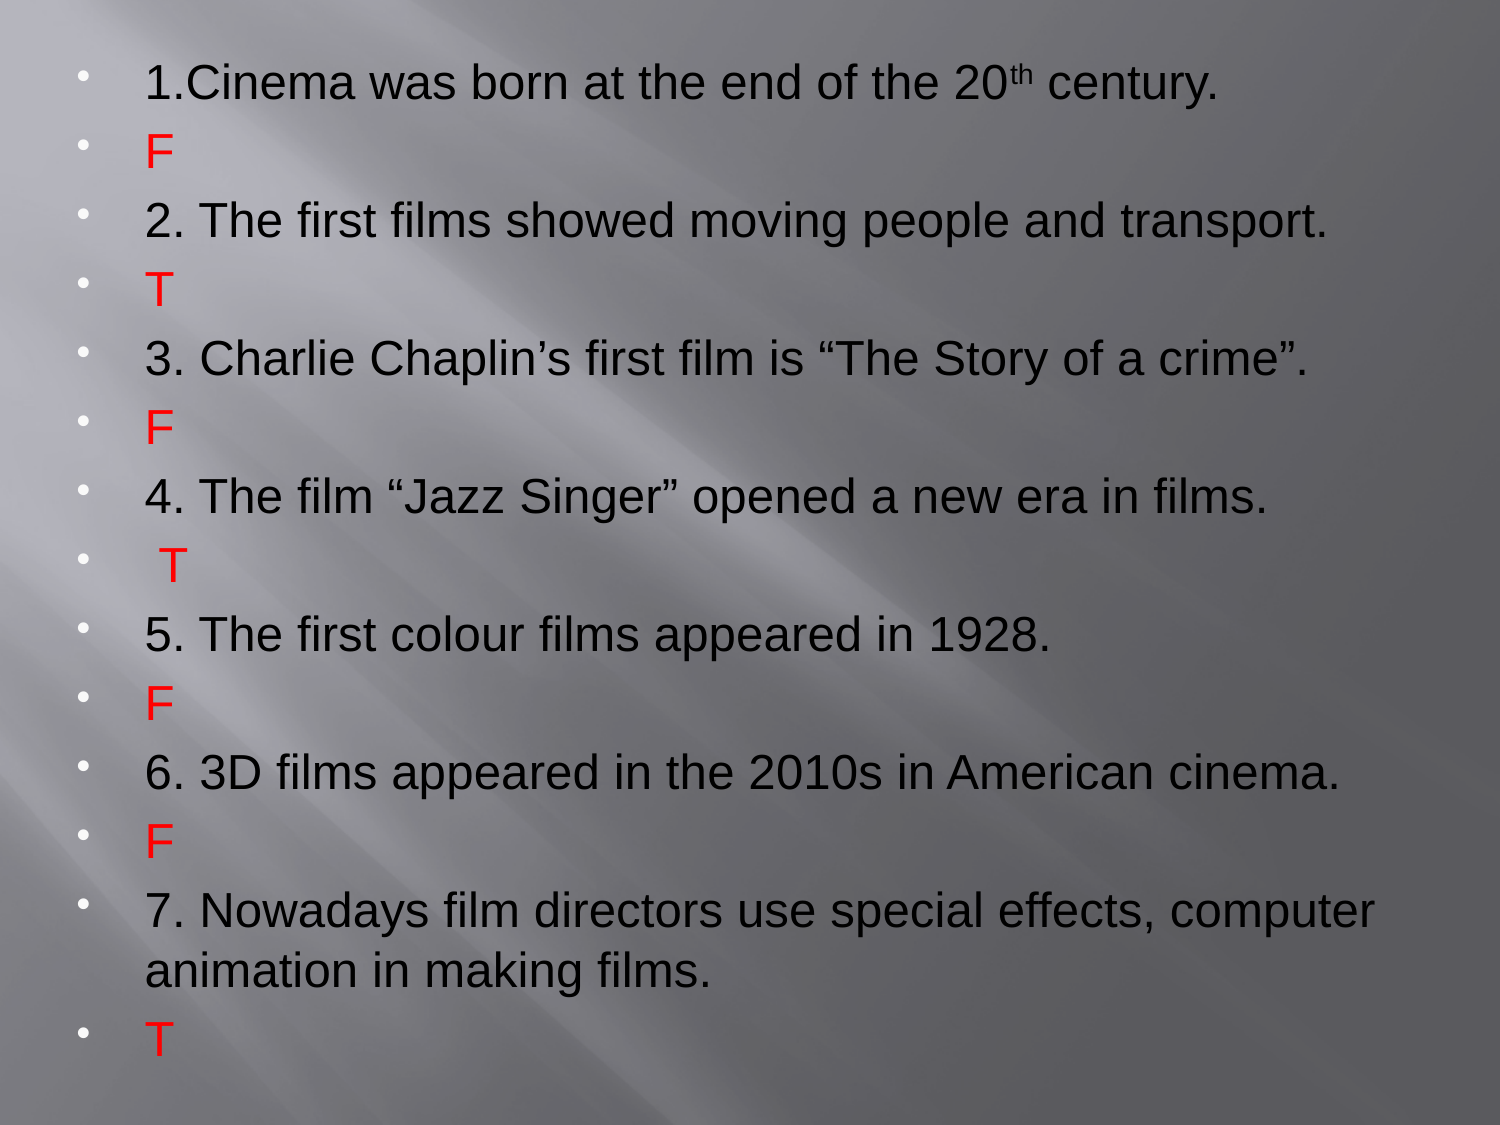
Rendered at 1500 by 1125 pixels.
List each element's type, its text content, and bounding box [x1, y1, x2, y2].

list 1.Cinema was born at the end of the 20th century. F 2. The first films showed moving people and transport. T 3. Charlie Chaplin’s first film is “The Story of a crime”. F 4. The film “Jazz Singer” opened a new era in films. T 5. The first colour films appeared in 1928. F 6. 3D films appeared in the 2010s in American cinema. F 7. Nowadays film directors use special effects, computer animation in making films. T [41, 42, 1471, 1094]
